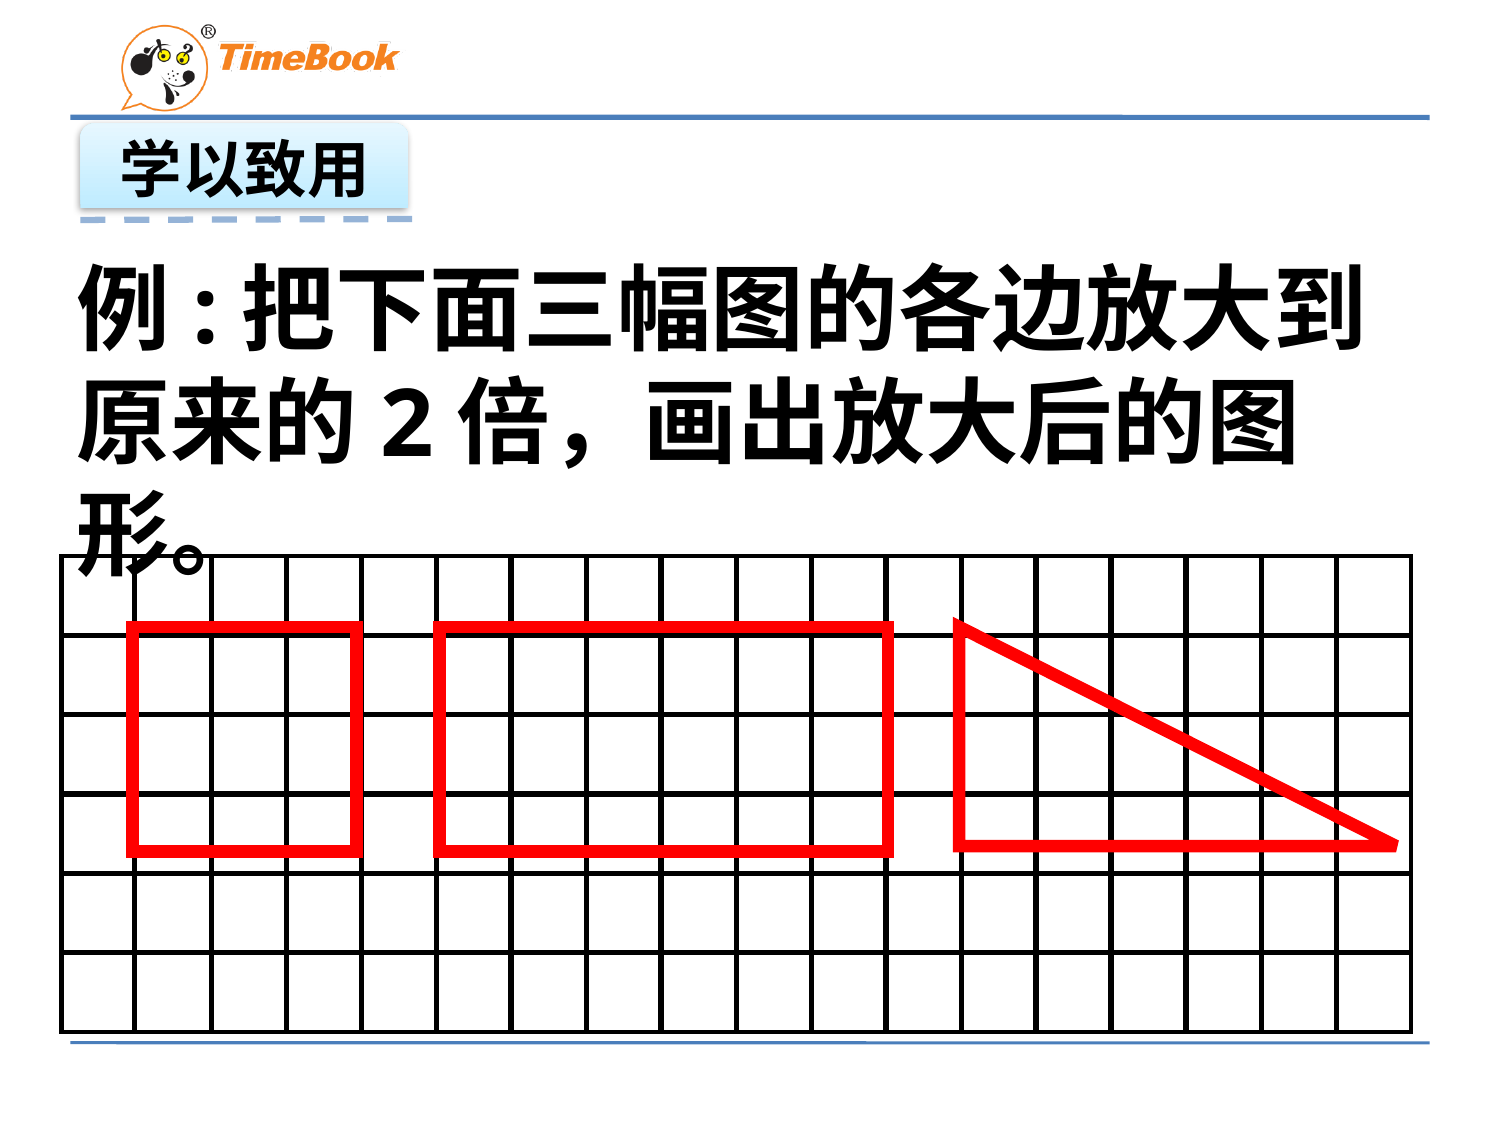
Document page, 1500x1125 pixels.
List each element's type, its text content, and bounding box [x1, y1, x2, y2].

table_header [1339, 595, 1409, 633]
table_header [664, 595, 734, 626]
table_cell [814, 852, 883, 871]
text_box 例:把下面三幅图的各边放大到原来的2倍，画出放大后的图形。 [61, 242, 1420, 595]
table_cell [289, 876, 359, 950]
table_cell [214, 955, 284, 1030]
table_cell [1339, 955, 1409, 1030]
table_cell [1301, 797, 1334, 814]
table_header [889, 595, 959, 633]
table_cell [64, 955, 132, 1030]
table_cell [964, 847, 1033, 871]
table_cell [439, 955, 508, 1030]
table_cell [514, 955, 584, 1030]
table_cell [1339, 876, 1409, 950]
table_header [814, 595, 883, 626]
table_header [364, 595, 434, 633]
text_box [439, 626, 888, 852]
table_cell [664, 876, 734, 950]
table_cell [64, 717, 132, 791]
table_cell [964, 955, 1033, 1030]
table_header [137, 595, 209, 626]
table_cell [814, 876, 883, 950]
table_cell [64, 638, 132, 712]
table_cell [1114, 847, 1183, 871]
table_cell [814, 955, 883, 1030]
table_cell [214, 876, 284, 950]
text_box [959, 626, 1397, 847]
table_cell [1189, 847, 1259, 871]
table_cell [364, 876, 434, 950]
text_box [132, 626, 357, 852]
table_cell [1114, 638, 1183, 712]
table_cell [137, 876, 209, 950]
table_cell [664, 955, 734, 1030]
table_cell [514, 876, 584, 950]
picture [118, 22, 408, 113]
table_cell [1264, 955, 1334, 1030]
table_cell [1039, 638, 1108, 701]
table_cell [1339, 797, 1409, 871]
table_cell [739, 955, 809, 1030]
table_cell [1114, 955, 1183, 1030]
table_cell [589, 852, 658, 871]
table_cell [137, 955, 209, 1030]
table_header [964, 595, 1033, 633]
text_box 学以致用 [79, 122, 410, 209]
table_header [739, 595, 809, 626]
table_cell [364, 797, 434, 871]
table_cell [439, 852, 508, 871]
table_cell [1114, 876, 1183, 950]
table_cell [364, 717, 434, 791]
table_cell [664, 852, 734, 871]
table_cell [1264, 638, 1334, 712]
table_cell [889, 797, 959, 871]
table_cell [1264, 717, 1334, 791]
table_cell [984, 638, 1033, 663]
table_cell [964, 876, 1033, 950]
table_cell [214, 852, 284, 871]
table_cell [289, 797, 359, 871]
table_cell [364, 638, 434, 712]
table_cell [137, 852, 209, 871]
table_cell [1264, 876, 1334, 950]
table_header [1114, 595, 1183, 633]
table_cell [1189, 876, 1259, 950]
table_cell [1189, 638, 1259, 712]
table_cell [1339, 638, 1409, 712]
table_cell [364, 955, 434, 1030]
table_cell [589, 955, 658, 1030]
table_cell [1141, 717, 1183, 738]
table_cell [1339, 717, 1409, 791]
table_cell [889, 955, 959, 1030]
table_cell [889, 717, 959, 791]
table_cell [1189, 717, 1259, 776]
table_cell [1039, 955, 1108, 1030]
table_header [64, 595, 132, 633]
table_cell [514, 852, 584, 871]
table_cell [1264, 847, 1334, 871]
table_header [1189, 595, 1259, 633]
table_header [1264, 595, 1334, 633]
table_cell [64, 876, 132, 950]
table_cell [1039, 847, 1108, 871]
table_cell [889, 876, 959, 950]
table_header [589, 595, 658, 626]
table_cell [64, 797, 132, 871]
table_cell [439, 876, 508, 950]
table_header [439, 595, 508, 626]
table_header [514, 595, 584, 626]
table_cell [739, 852, 809, 871]
table_cell [1189, 955, 1259, 1030]
table_cell [589, 876, 658, 950]
table_header [1039, 595, 1108, 633]
table_cell [739, 876, 809, 950]
table_cell [289, 955, 359, 1030]
table_cell [1039, 876, 1108, 950]
table_header [214, 595, 284, 626]
table_cell [889, 638, 959, 712]
table_header [289, 595, 359, 633]
